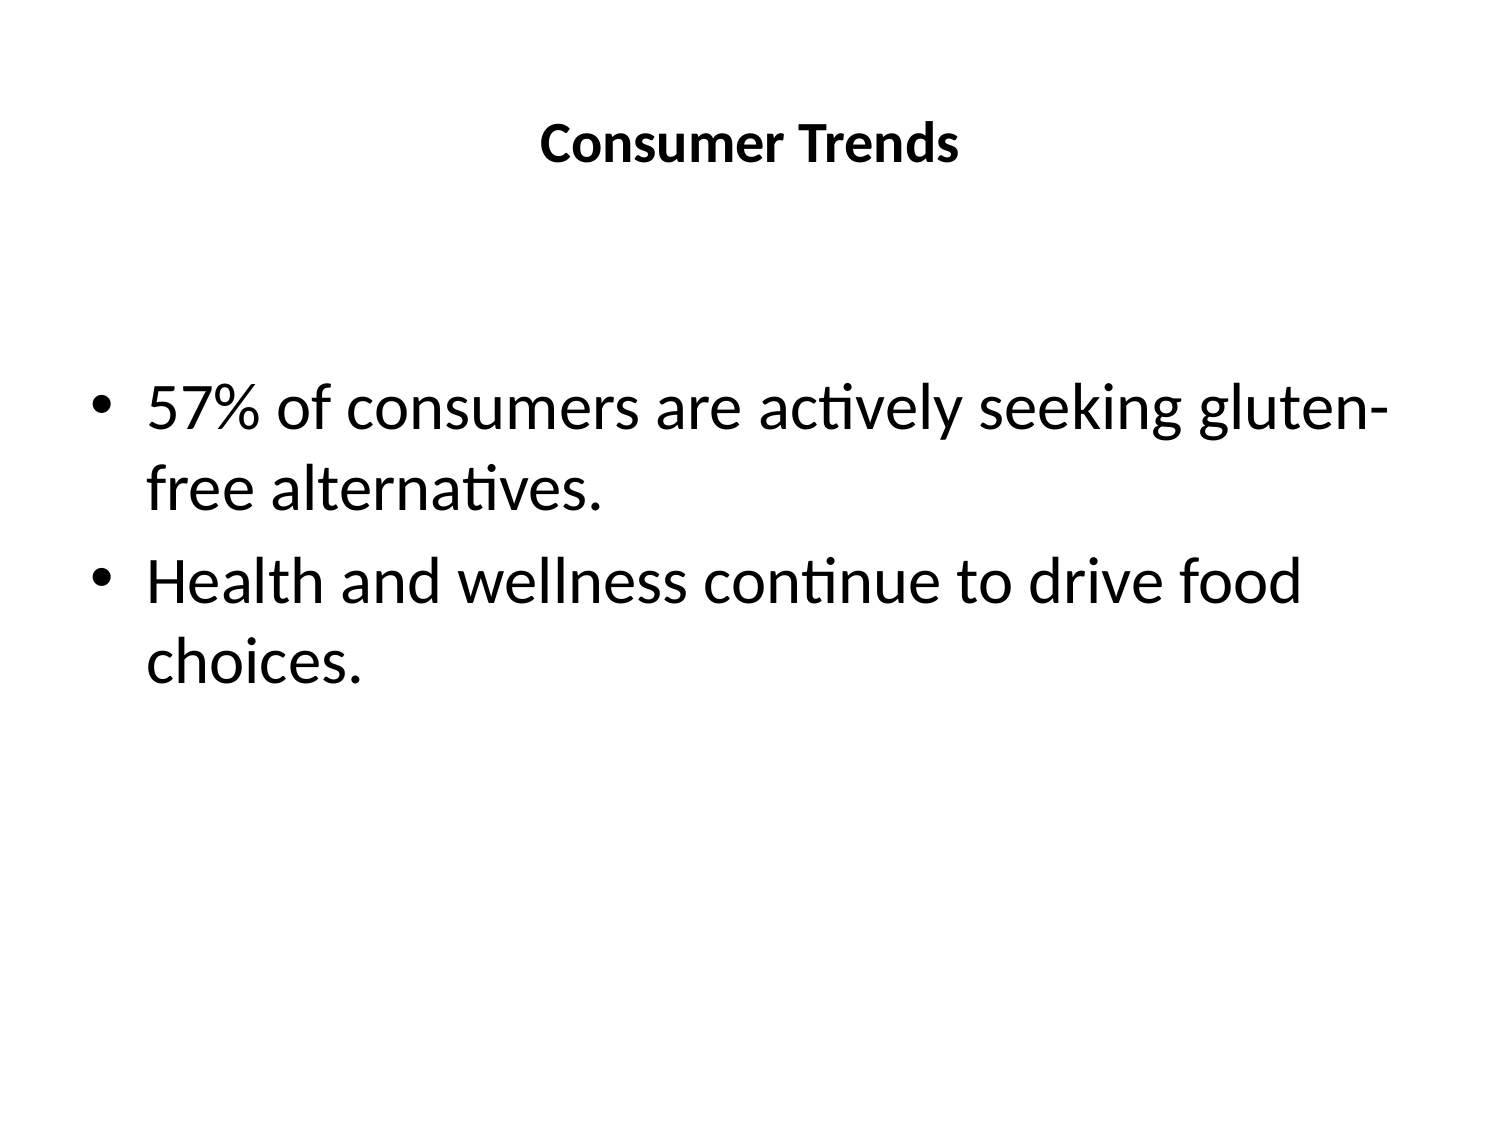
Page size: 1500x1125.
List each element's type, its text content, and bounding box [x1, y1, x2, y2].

list 57% of consumers are actively seeking gluten-free alternatives. Health and wellness continue to drive food choices. [75, 262, 1425, 1005]
title Consumer Trends [75, 45, 1425, 233]
